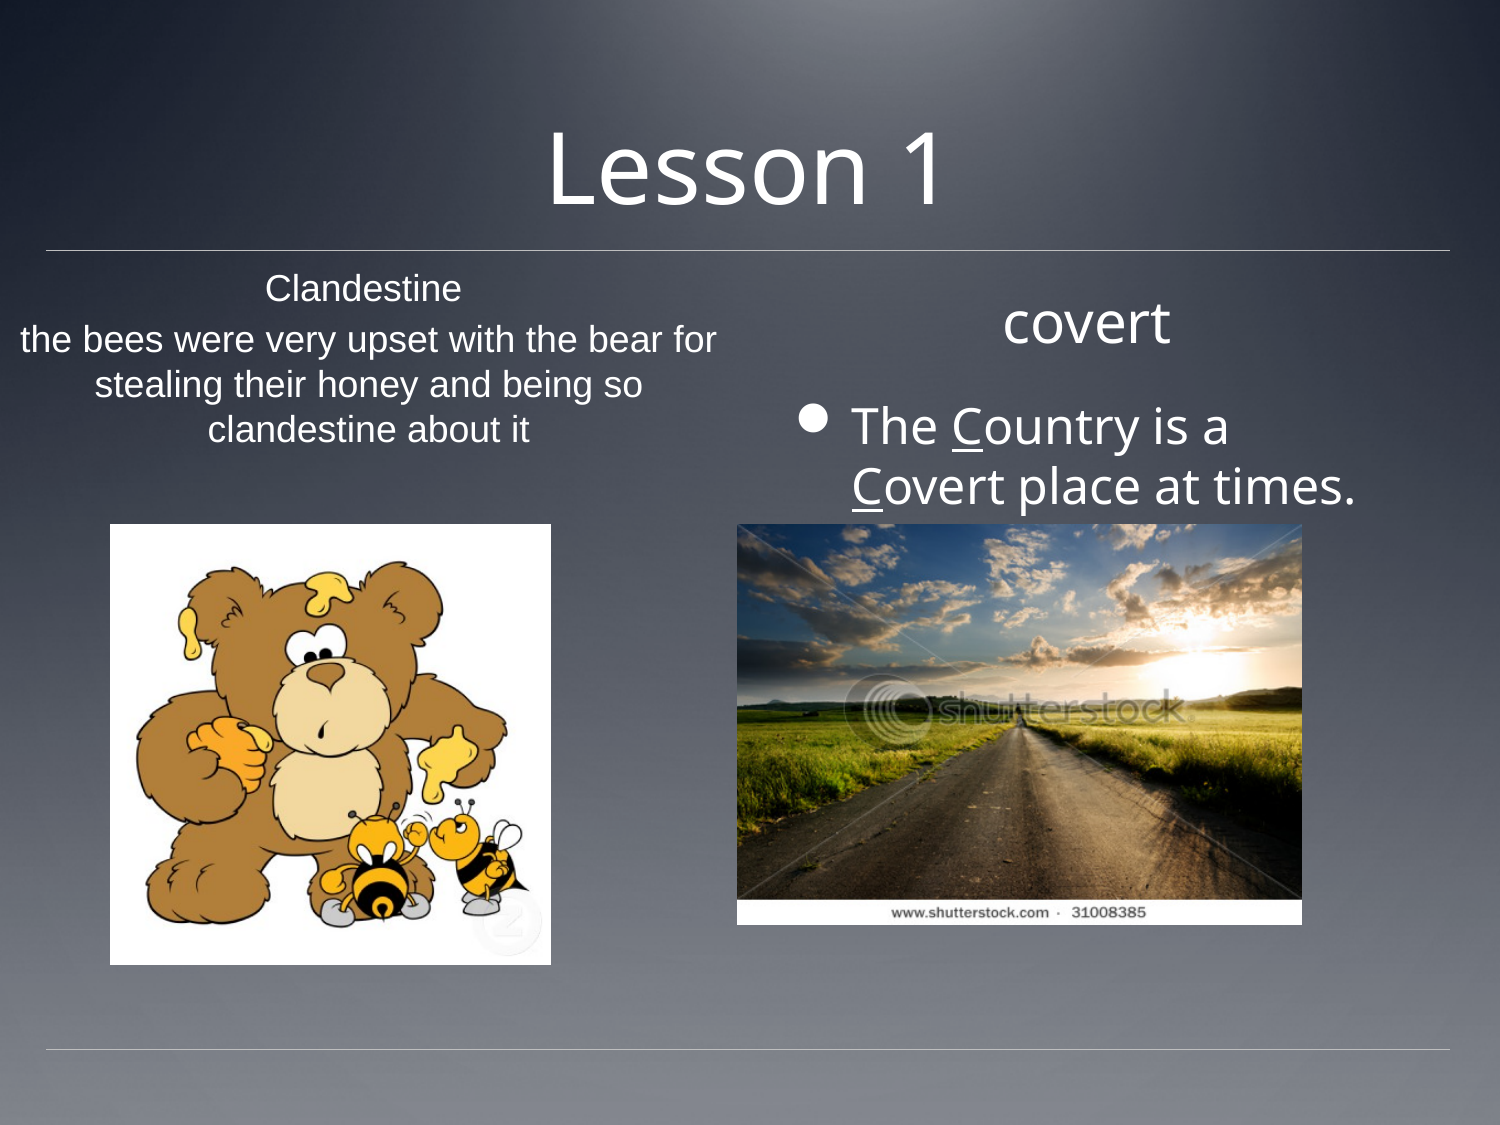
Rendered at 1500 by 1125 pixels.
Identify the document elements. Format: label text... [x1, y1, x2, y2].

list covert [779, 251, 1395, 387]
list Clandestine the bees were very upset with the bear for stealing their honey and being so clandestine about it [0, 259, 738, 454]
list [103, 522, 558, 968]
list The Country is a Covert place at times. [779, 387, 1395, 1026]
title Lesson 1 [105, 17, 1394, 233]
picture [735, 522, 1304, 927]
